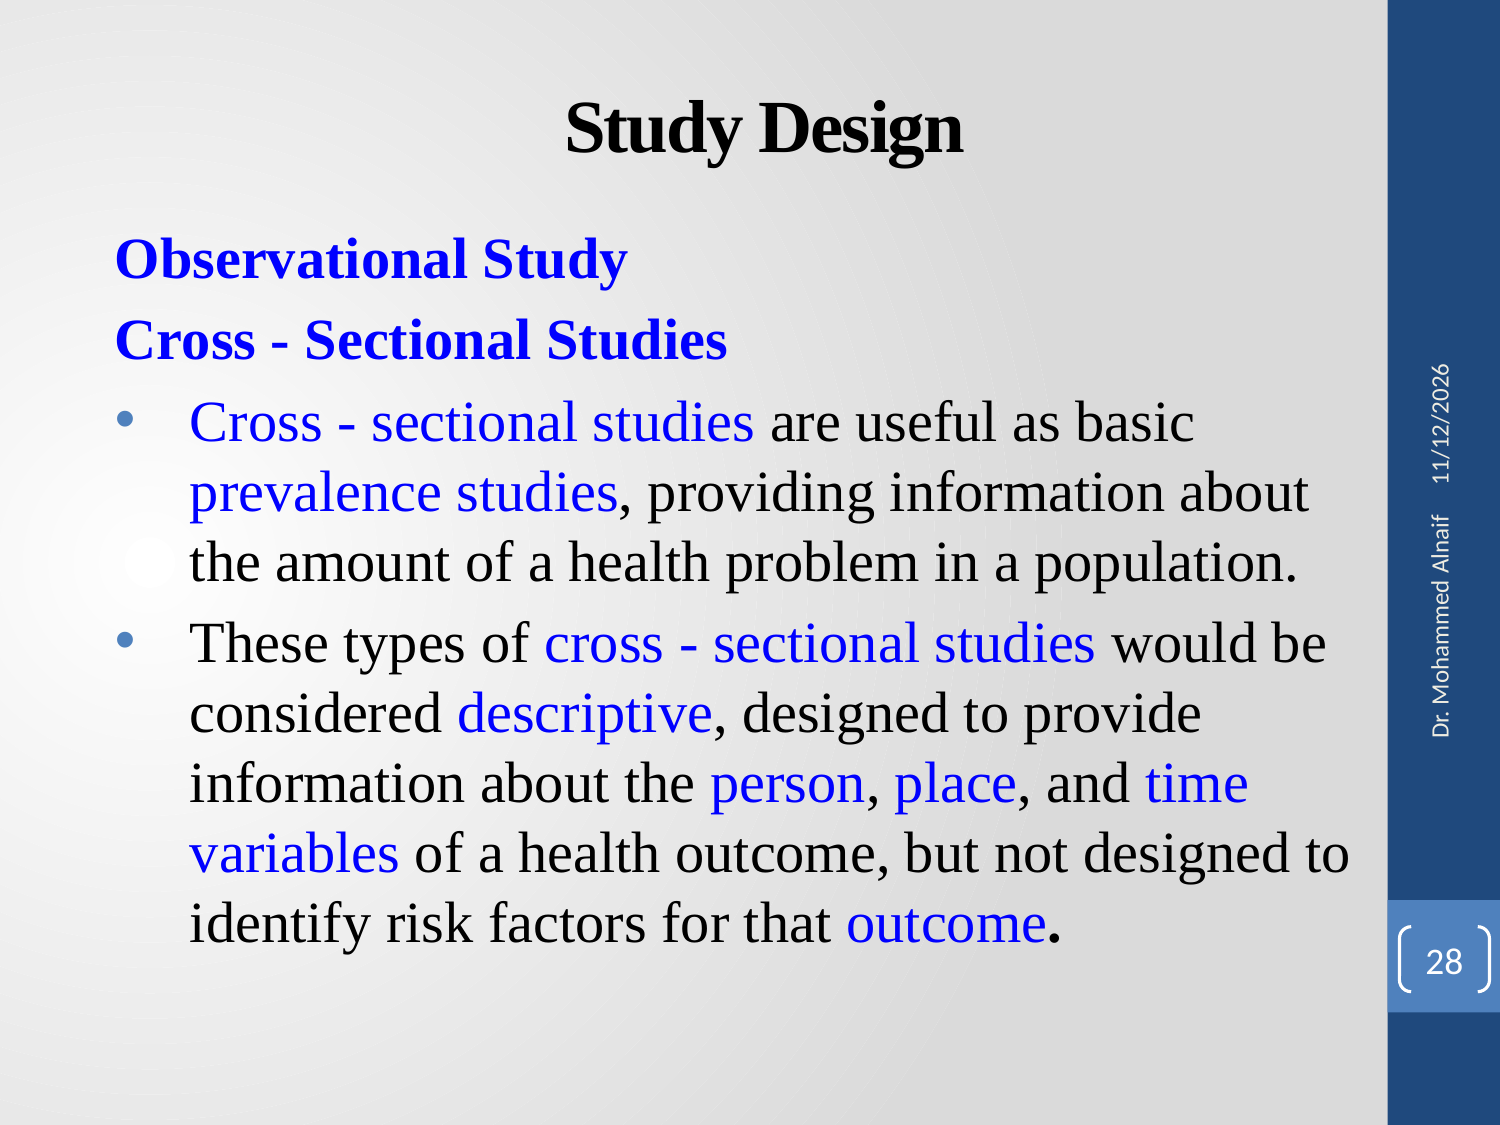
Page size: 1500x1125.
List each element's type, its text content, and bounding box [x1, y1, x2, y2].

subtitle Observational Study Cross - Sectional Studies Cross - sectional studies are useful as basic prevalence studies, providing information about the amount of a health problem in a population. These types of cross - sectional studies would be considered descriptive, designed to provide information about the person, place, and time variables of a health outcome, but not designed to identify risk factors for that outcome. [99, 212, 1388, 1038]
title Study Design [112, 66, 1388, 175]
footer Dr. Mohammed Alnaif [1408, 500, 1469, 889]
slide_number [1408, 100, 1469, 500]
slide_number 28 [1397, 925, 1492, 994]
